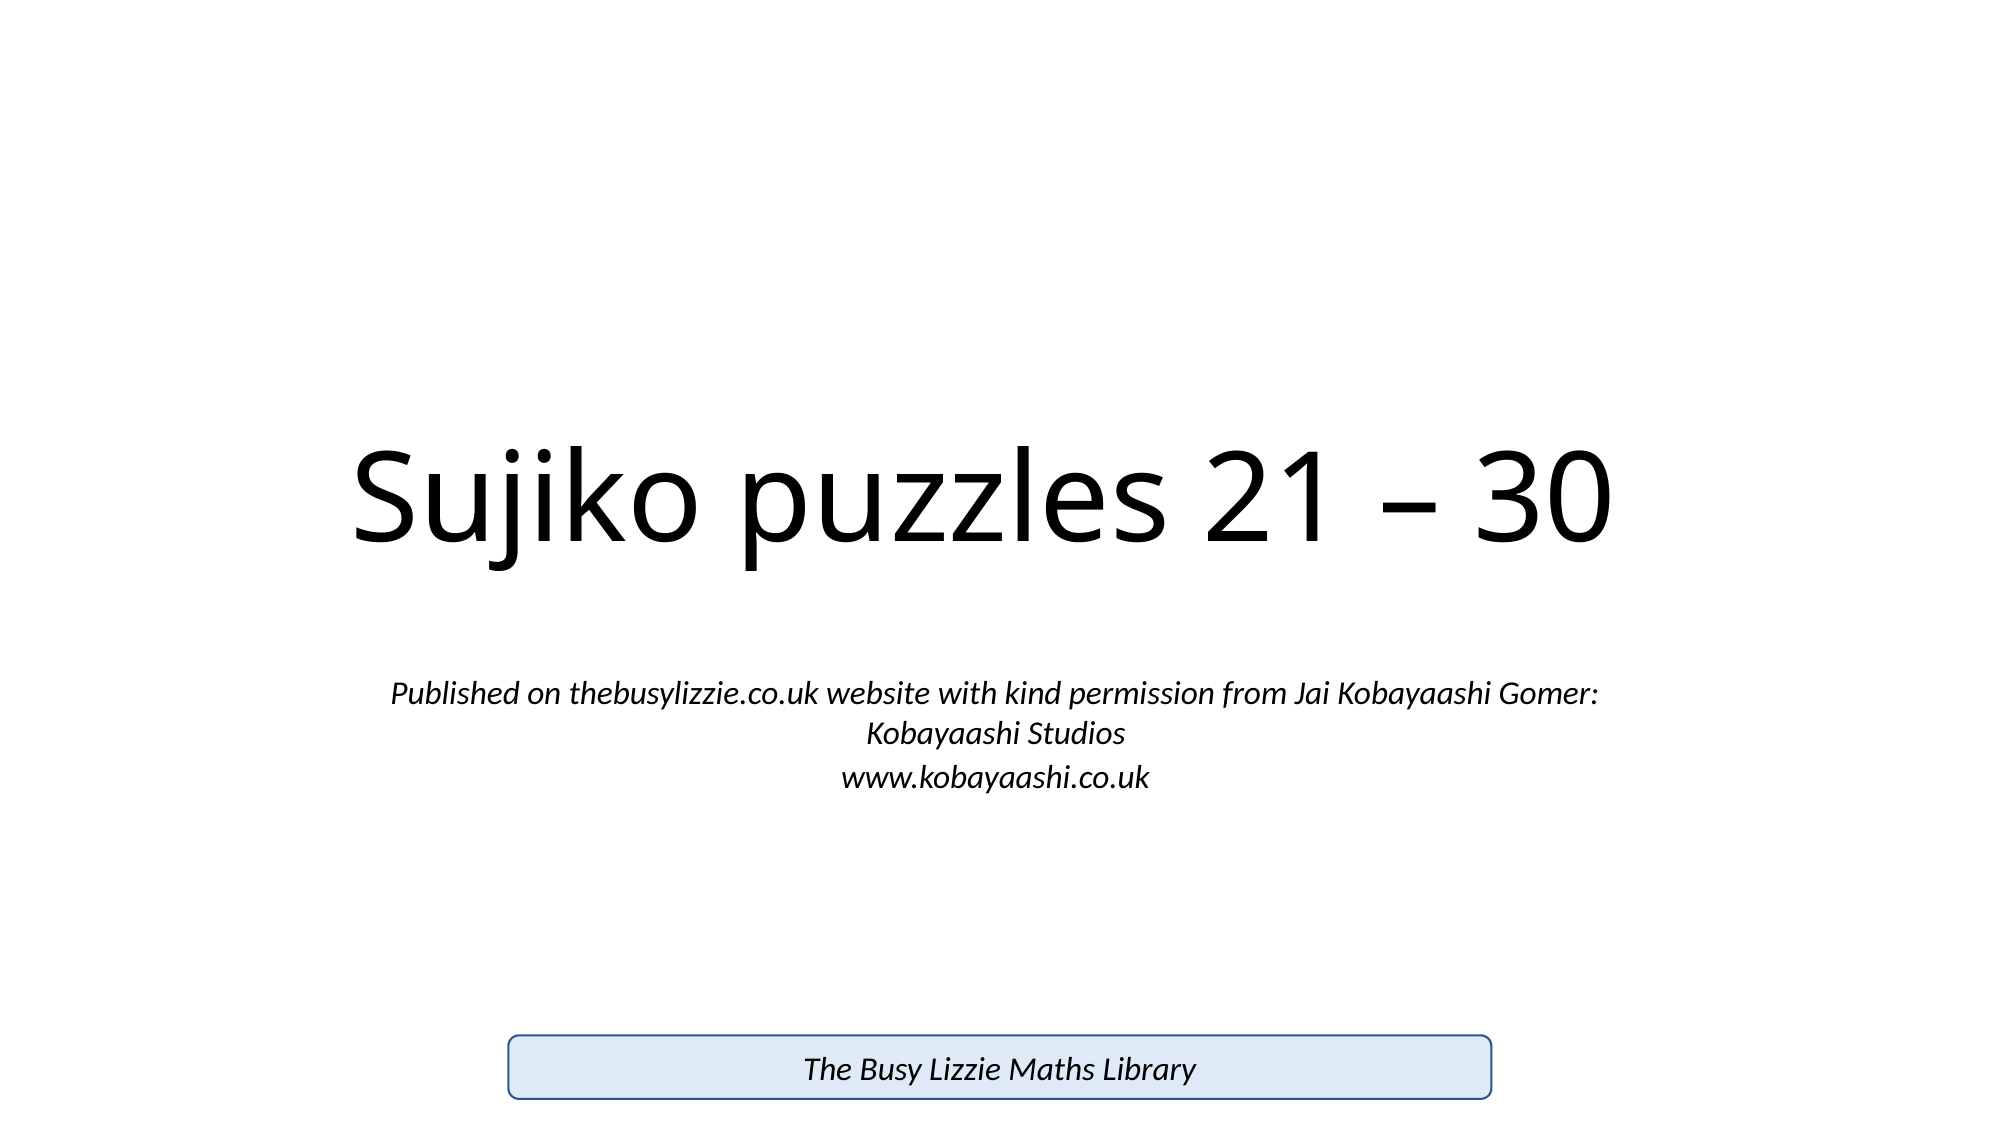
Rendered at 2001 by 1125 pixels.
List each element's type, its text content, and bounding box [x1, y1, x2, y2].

title Sujiko puzzles 21 – 30 [249, 184, 1750, 576]
text_box Published on thebusylizzie.co.uk website with kind permission from Jai Kobayaashi Gomer: Kobayaashi Studios www.kobayaashi.co.uk [278, 664, 1722, 804]
text_box The Busy Lizzie Maths Library [508, 1035, 1492, 1099]
